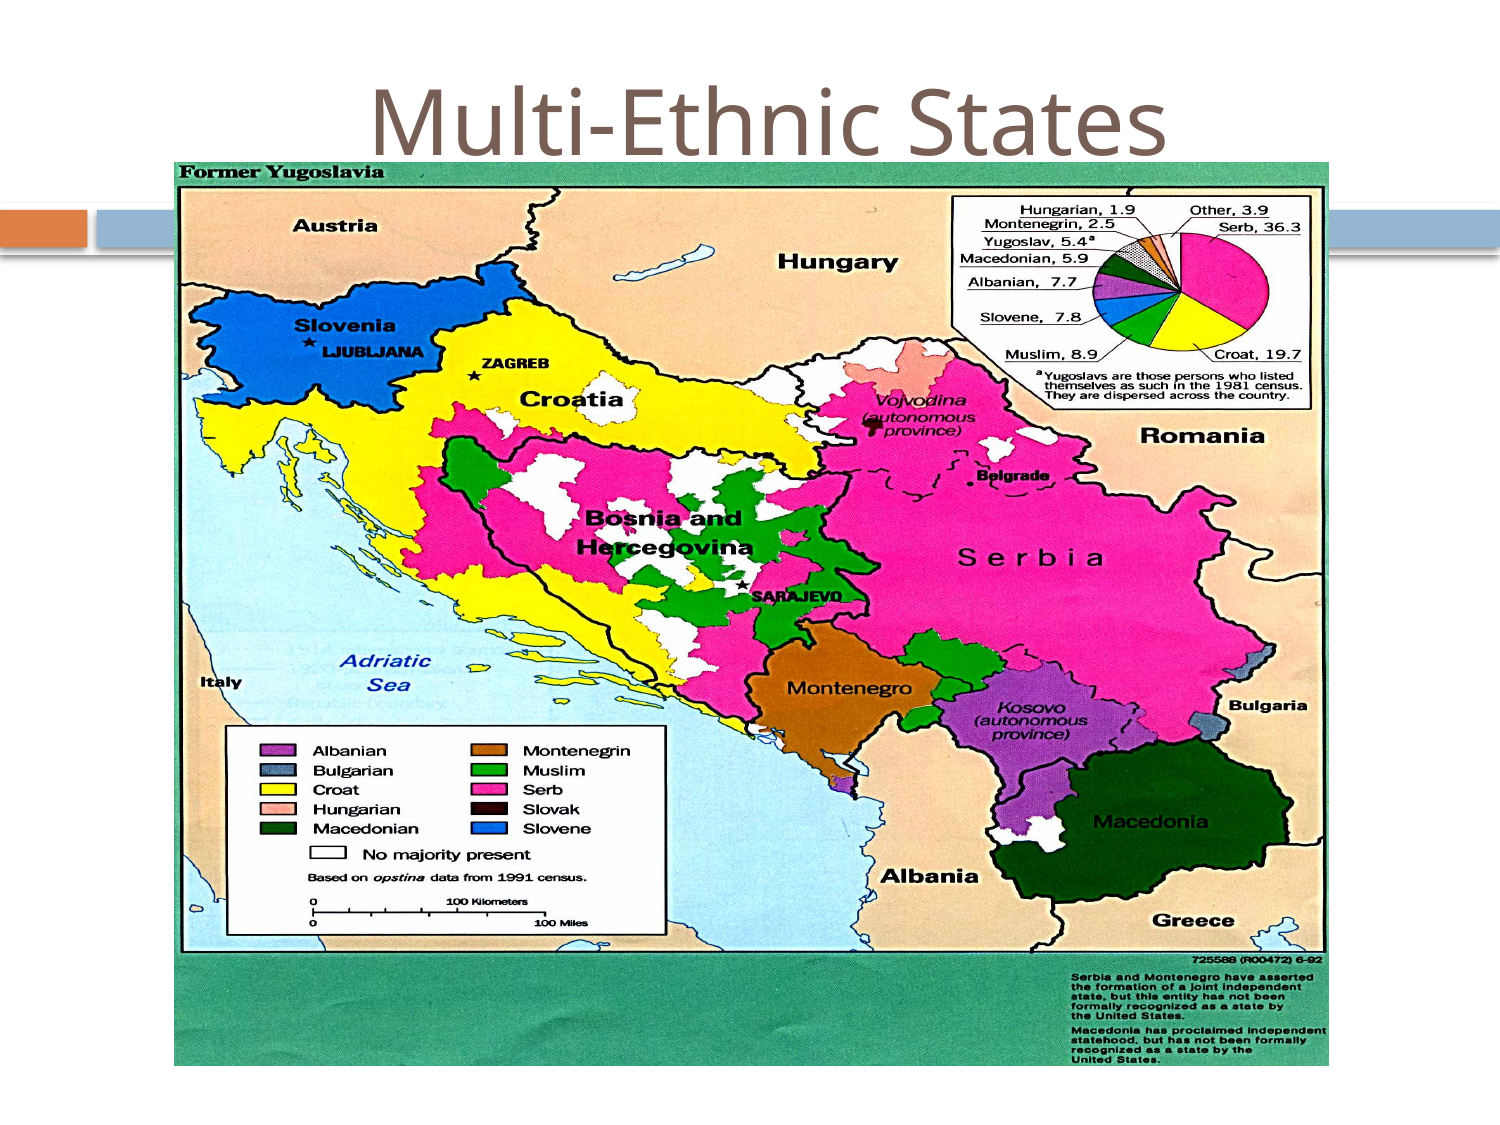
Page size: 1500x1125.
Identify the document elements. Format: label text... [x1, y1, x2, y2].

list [174, 162, 1329, 1066]
title Multi-Ethnic States [100, 37, 1439, 201]
